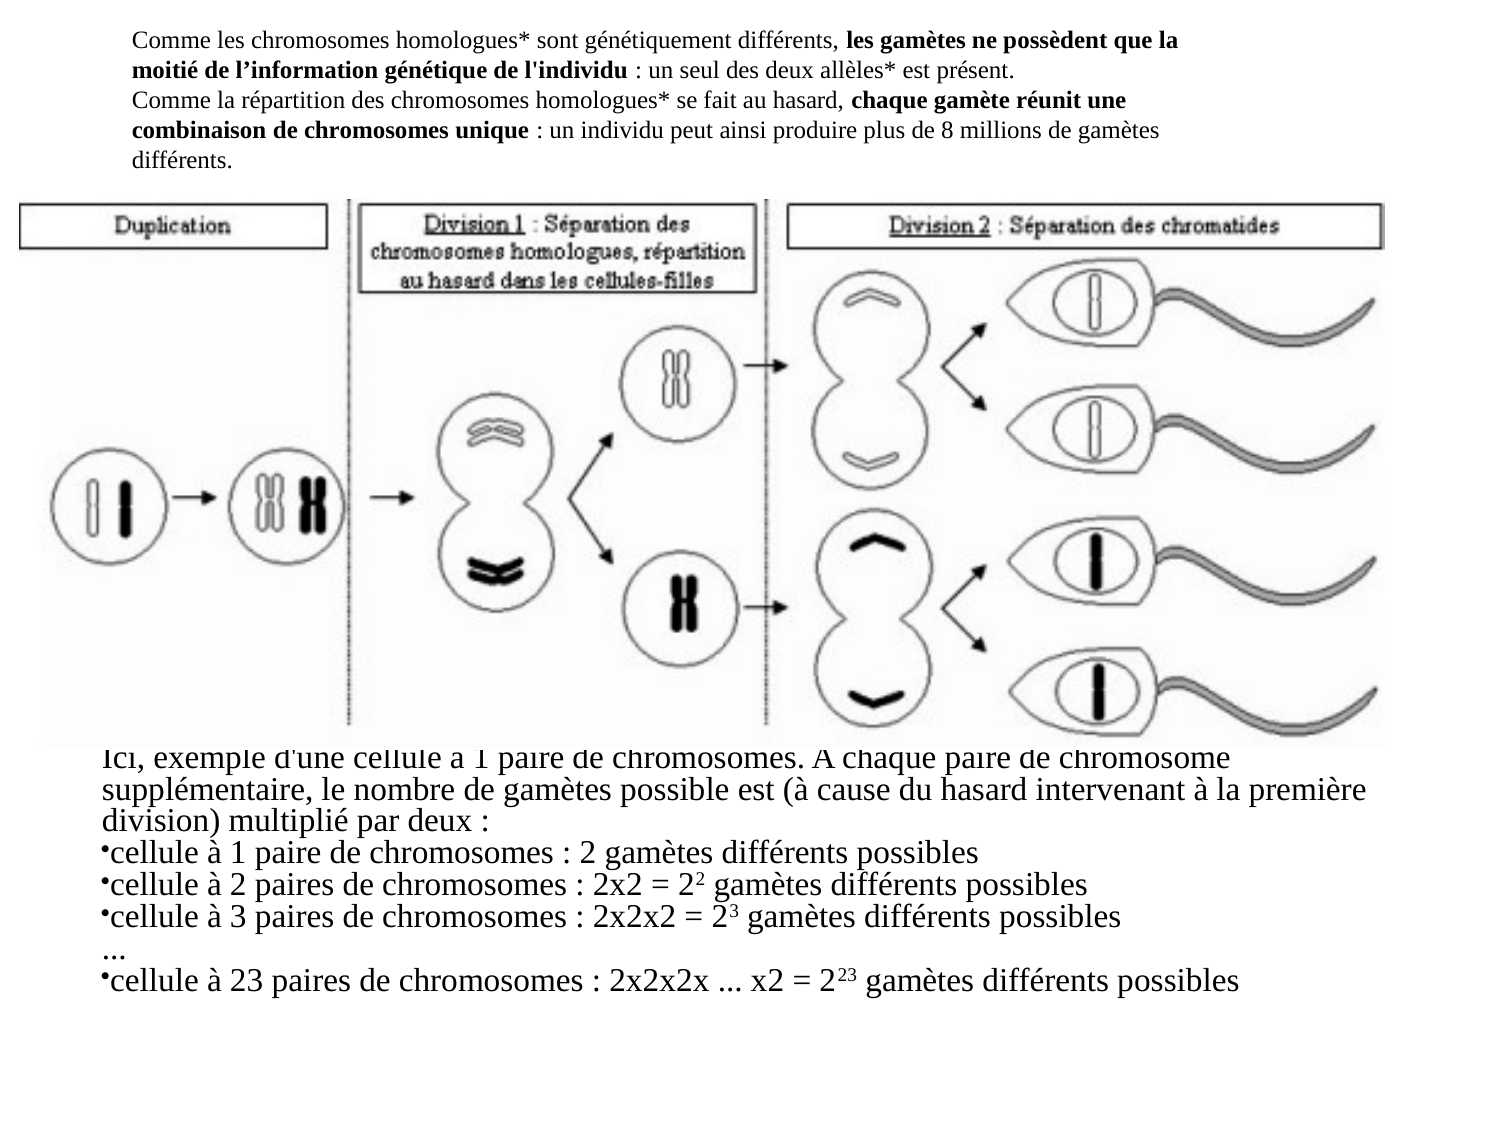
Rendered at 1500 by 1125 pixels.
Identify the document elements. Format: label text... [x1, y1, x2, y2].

picture [18, 198, 1385, 751]
text_box Comme les chromosomes homologues* sont génétiquement différents, les gamètes ne possèdent que la moitié de l’information génétique de l'individu : un seul des deux allèles* est présent. Comme la répartition des chromosomes homologues* se fait au hasard, chaque gamète réunit une combinaison de chromosomes unique : un individu peut ainsi produire plus de 8 millions de gamètes différents. [117, 15, 1219, 181]
table_header La formation des gamètes. Ici, exemple d'une cellule à 1 paire de chromosomes. A chaque paire de chromosome supplémentaire, le nombre de gamètes possible est (à cause du hasard intervenant à la première division) multiplié par deux : cellule à 1 paire de chromosomes : 2 gamètes différents possibles cellule à 2 paires de chromosomes : 2x2 = 22 gamètes différents possibles cellule à 3 paires de chromosomes : 2x2x2 = 23 gamètes différents possibles ... cellule à 23 paires de chromosomes : 2x2x2x ... x2 = 223 gamètes différents possibles [100, 758, 1383, 1071]
